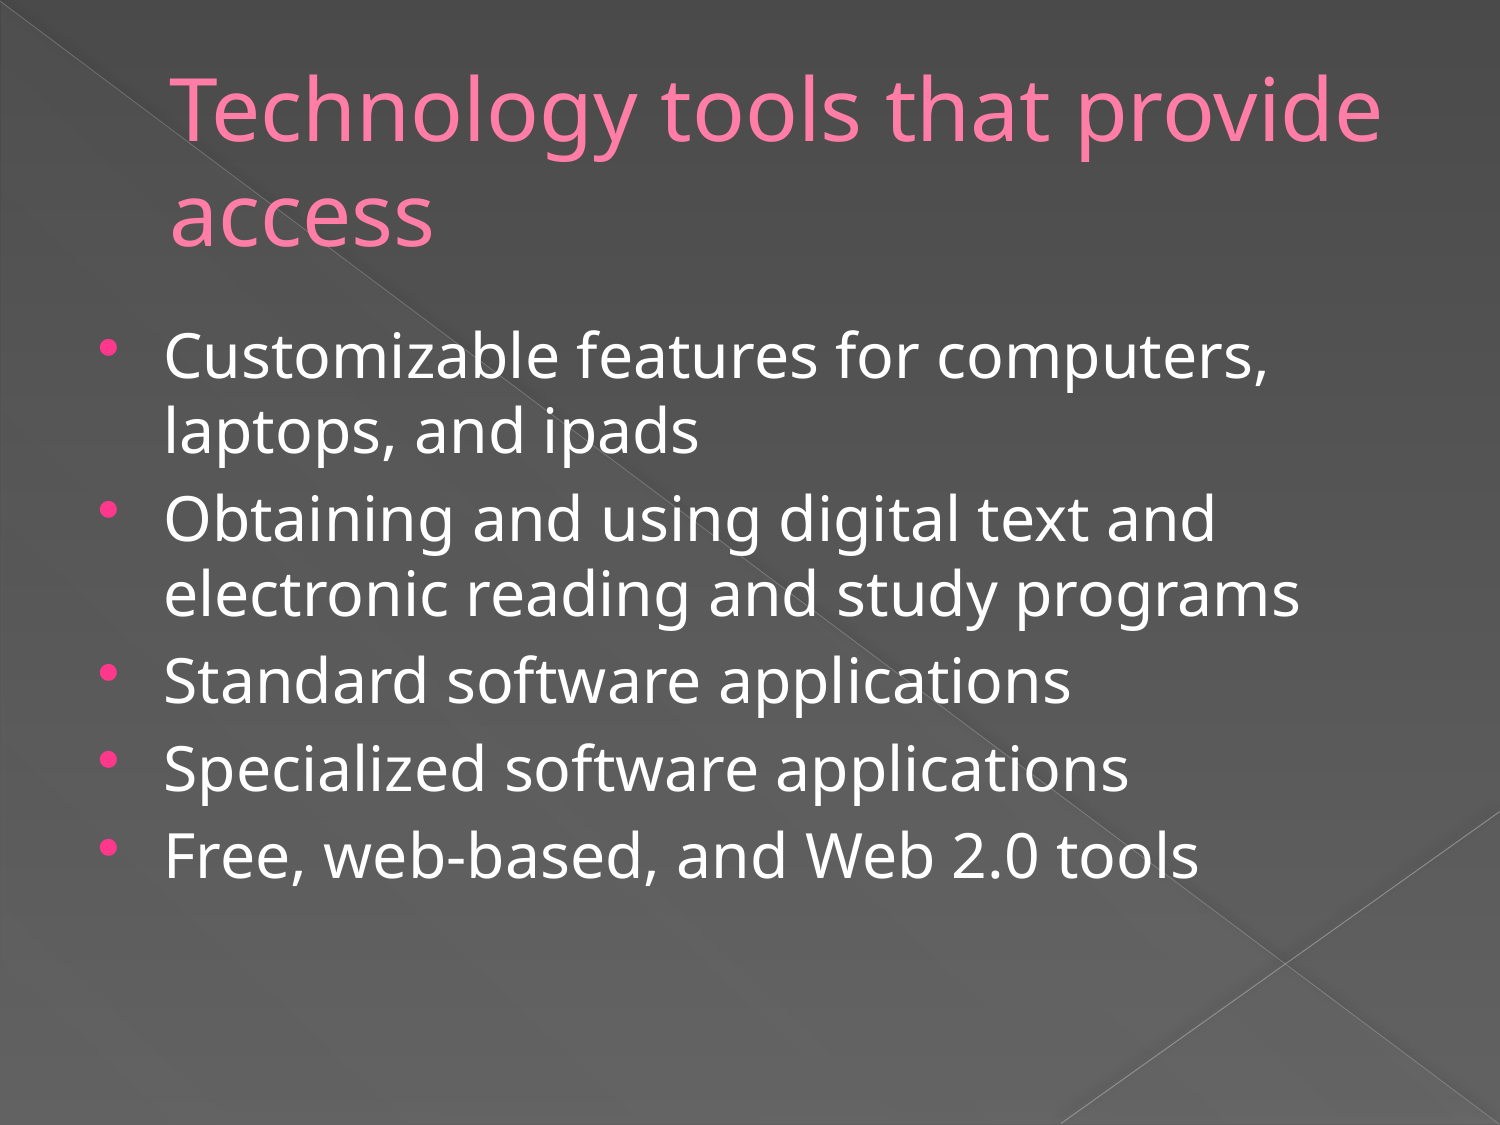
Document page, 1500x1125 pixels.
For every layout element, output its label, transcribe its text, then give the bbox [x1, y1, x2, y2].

list Customizable features for computers, laptops, and ipads Obtaining and using digital text and electronic reading and study programs Standard software applications Specialized software applications Free, web-based, and Web 2.0 tools [75, 308, 1425, 1059]
title Technology tools that provide access [75, 43, 1425, 274]
